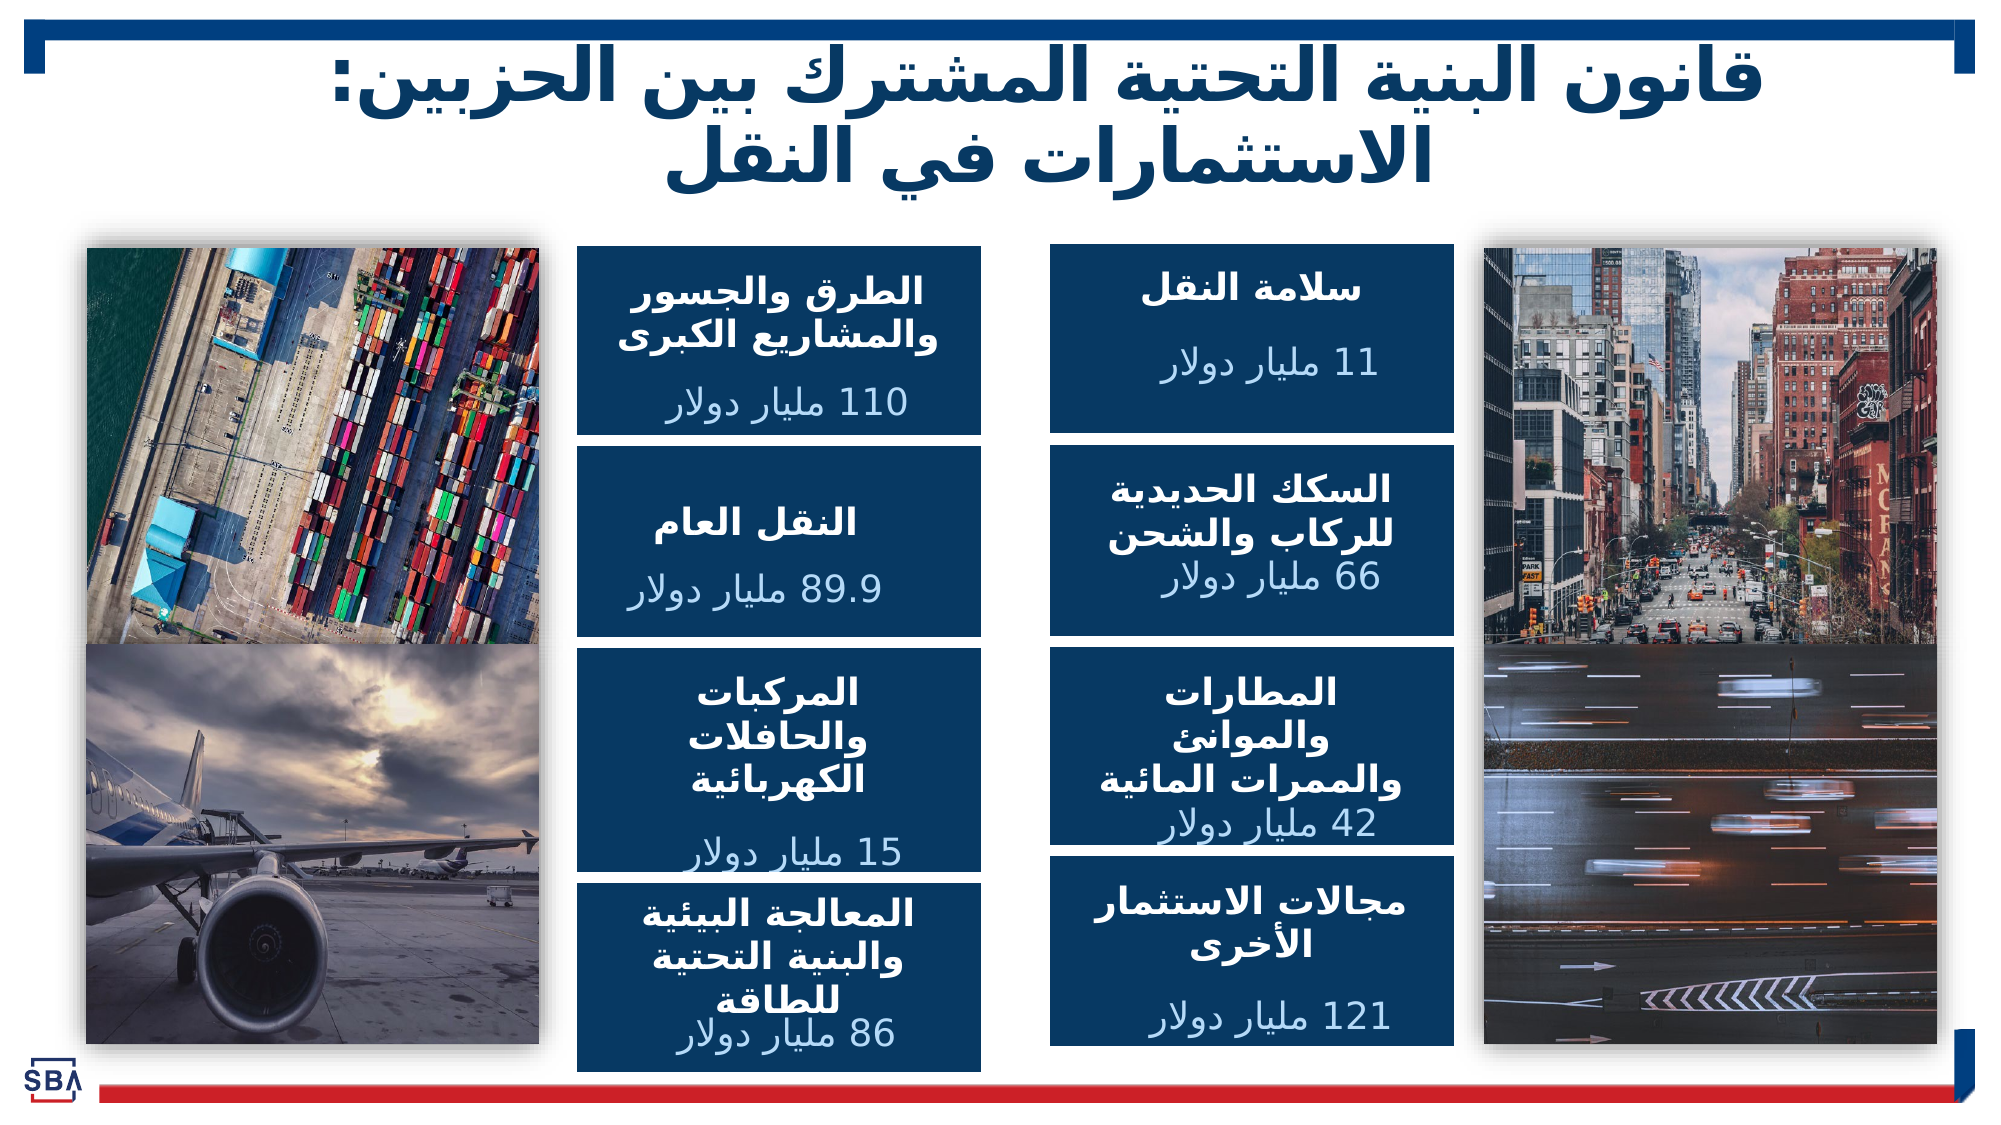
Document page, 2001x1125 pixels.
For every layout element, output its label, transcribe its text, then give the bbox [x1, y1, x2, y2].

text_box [1446, 203, 1975, 1088]
table_cell المطارات والموانئ والممرات المائية 42 مليار دولار [1050, 647, 1446, 845]
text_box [48, 203, 578, 1088]
table_cell السكك الحديدية للركاب والشحن 66 مليار دولار [1050, 445, 1446, 636]
table_cell مجالات الاستثمار الأخرى 121 مليار دولار [1050, 856, 1446, 1046]
table_header الطرق والجسور والمشاريع الكبرى 110 مليار دولار [578, 246, 981, 435]
table_header سلامة النقل 11 مليار دولار [1050, 244, 1446, 433]
table_cell المركبات والحافلات الكهربائية 15 مليار دولار [578, 648, 981, 872]
title قانون البنية التحتية المشترك بين الحزبين: الاستثمارات في النقل [128, 21, 1973, 212]
table_cell المعالجة البيئية والبنية التحتية للطاقة 86 مليار دولار [578, 883, 981, 1072]
table_cell النقل العام 89.9 مليار دولار [578, 446, 981, 637]
